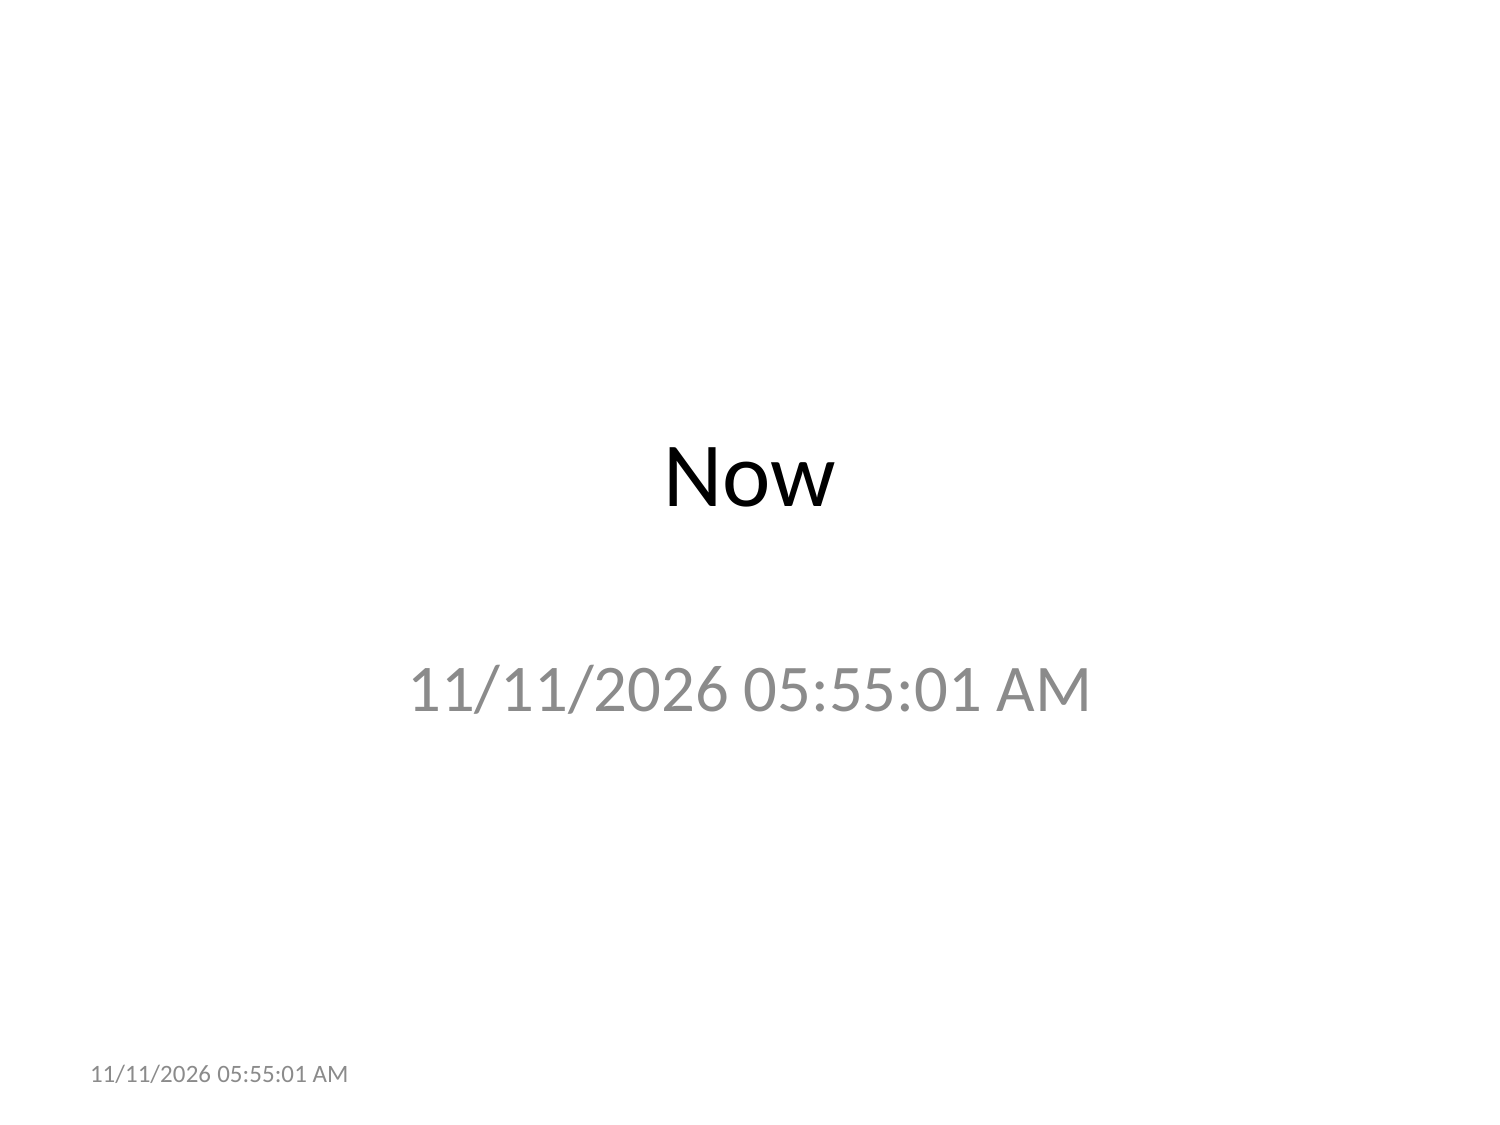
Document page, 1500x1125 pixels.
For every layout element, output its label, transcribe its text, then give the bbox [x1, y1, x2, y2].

title Now [112, 349, 1388, 591]
subtitle 2011-12-19 10:20:04 AM [225, 637, 1275, 925]
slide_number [75, 1042, 425, 1103]
